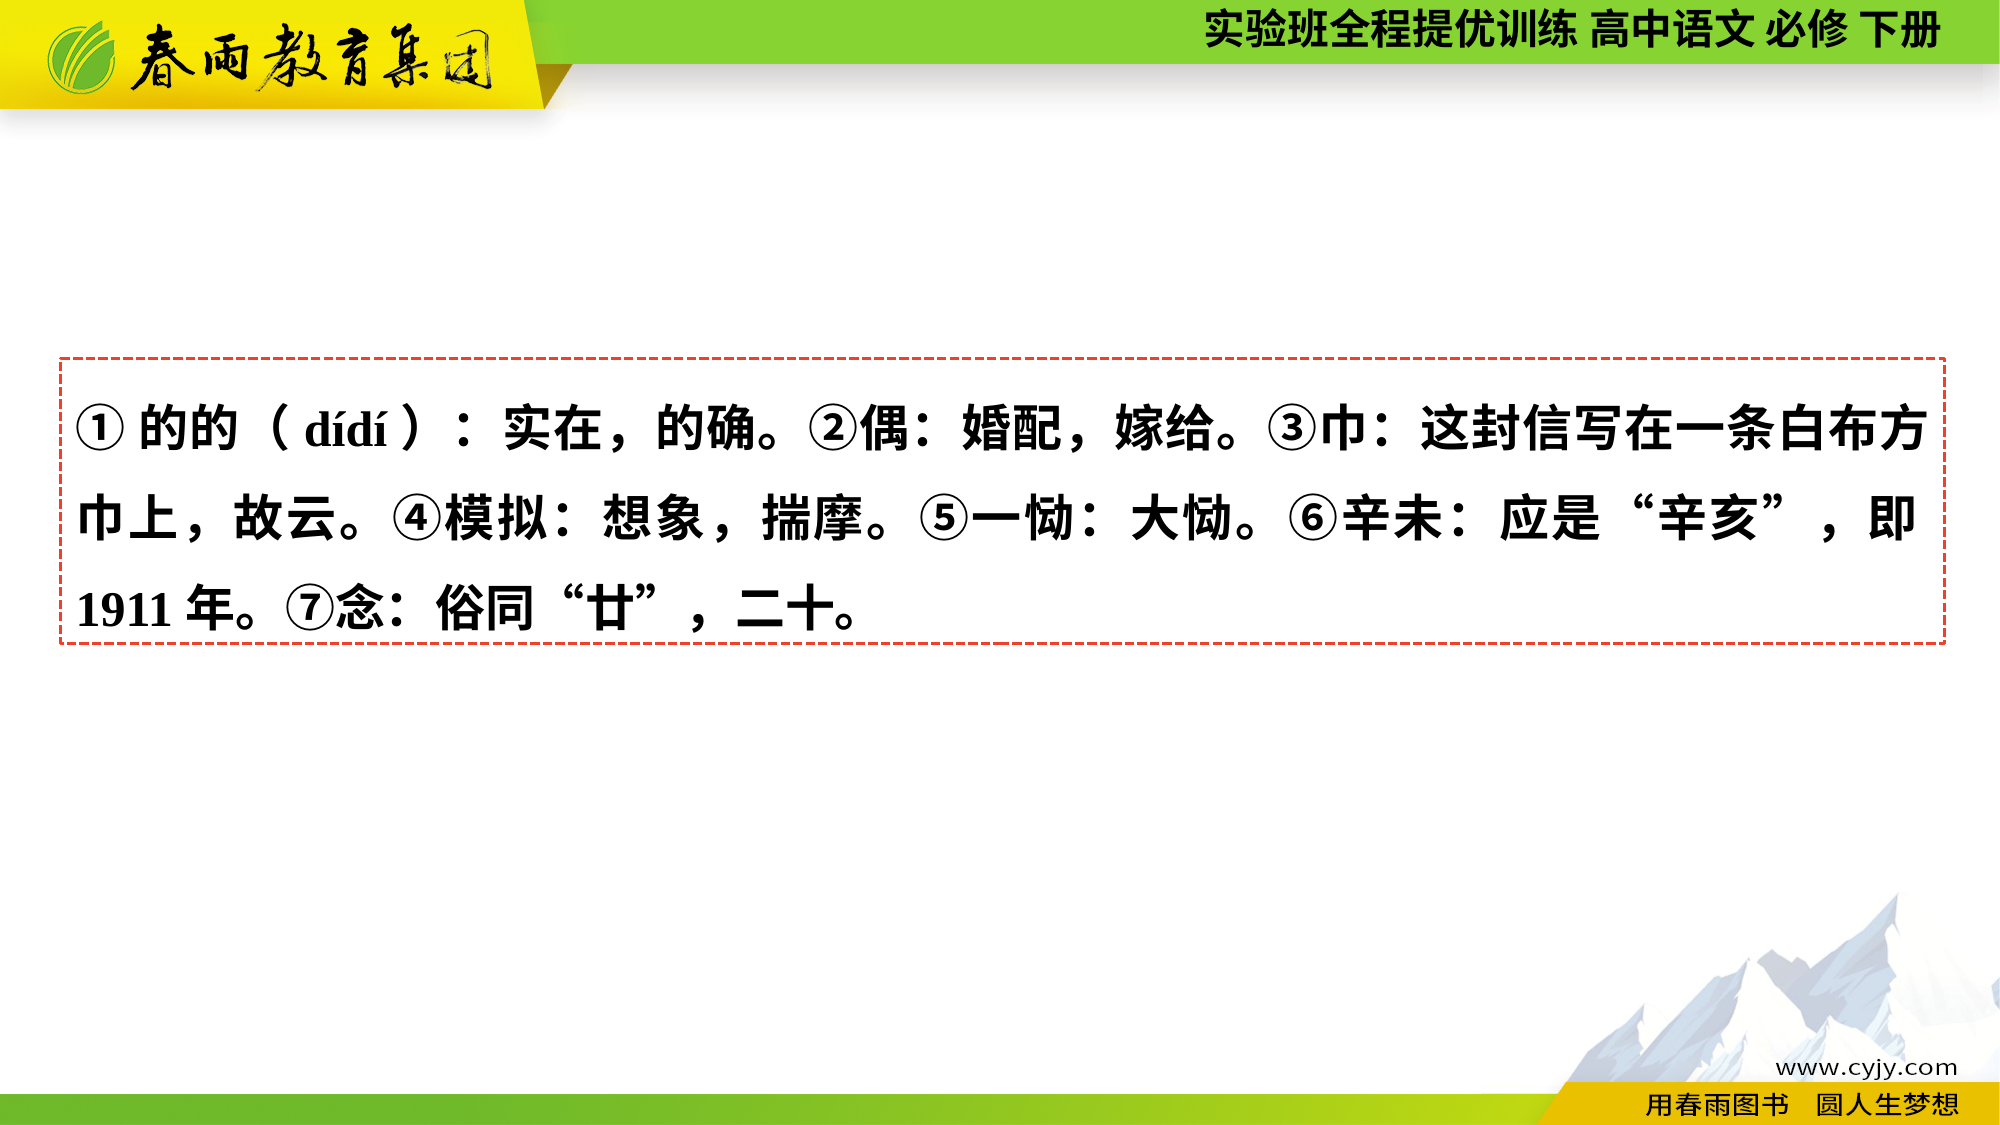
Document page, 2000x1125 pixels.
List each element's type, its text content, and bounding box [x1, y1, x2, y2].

text_box ①的的（dídí）：实在，的确。②偶：婚配，嫁给。③巾：这封信写在一条白布方巾上，故云。④模拟：想象，揣摩。⑤一恸：大恸。⑥辛未：应是“辛亥”，即1911年。⑦念：俗同“廿”，二十。 [60, 358, 1945, 644]
picture [0, 0, 2000, 1125]
